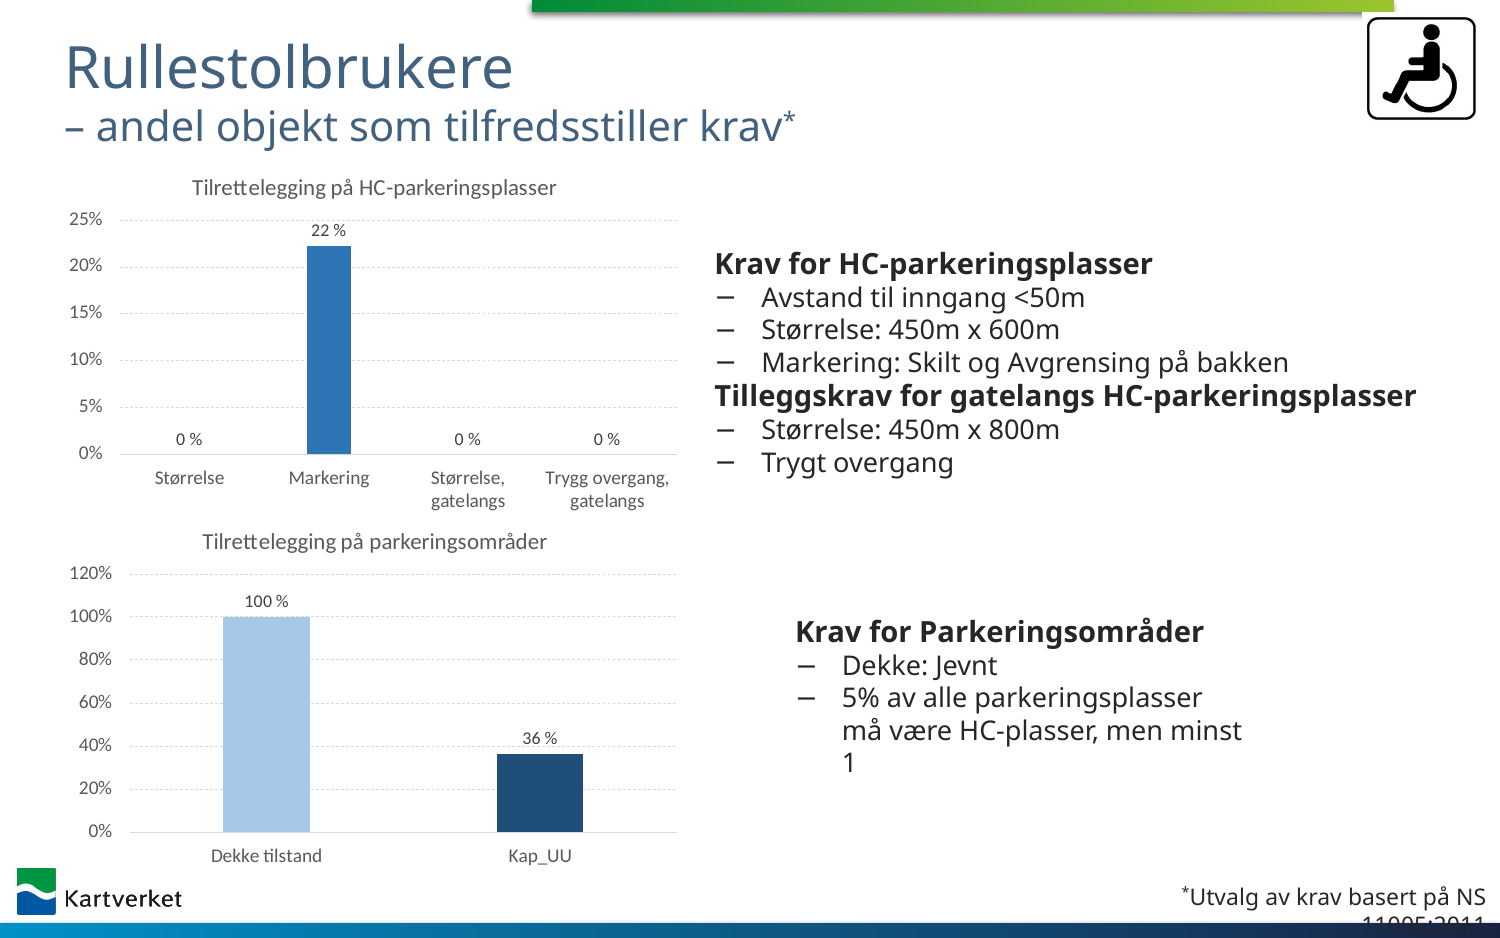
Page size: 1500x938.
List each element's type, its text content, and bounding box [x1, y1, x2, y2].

picture [62, 520, 688, 874]
picture [62, 166, 688, 519]
picture [1362, 12, 1481, 126]
text_box Krav for HC-parkeringsplasser Avstand til inngang <50m Størrelse: 450m x 600m Markering: Skilt og Avgrensing på bakken Tilleggskrav for gatelangs HC-parkeringsplasser Størrelse: 450m x 800m Trygt overgang [699, 237, 1433, 485]
text_box Krav for Parkeringsområder Dekke: Jevnt 5% av alle parkeringsplasser må være HC-plasser, men minst 1 [780, 605, 1261, 786]
text_box Rullestolbrukere – andel objekt som tilfredsstiller krav* [49, 25, 1431, 158]
text_box *Utvalg av krav basert på NS 11005:2011 [1068, 873, 1500, 938]
